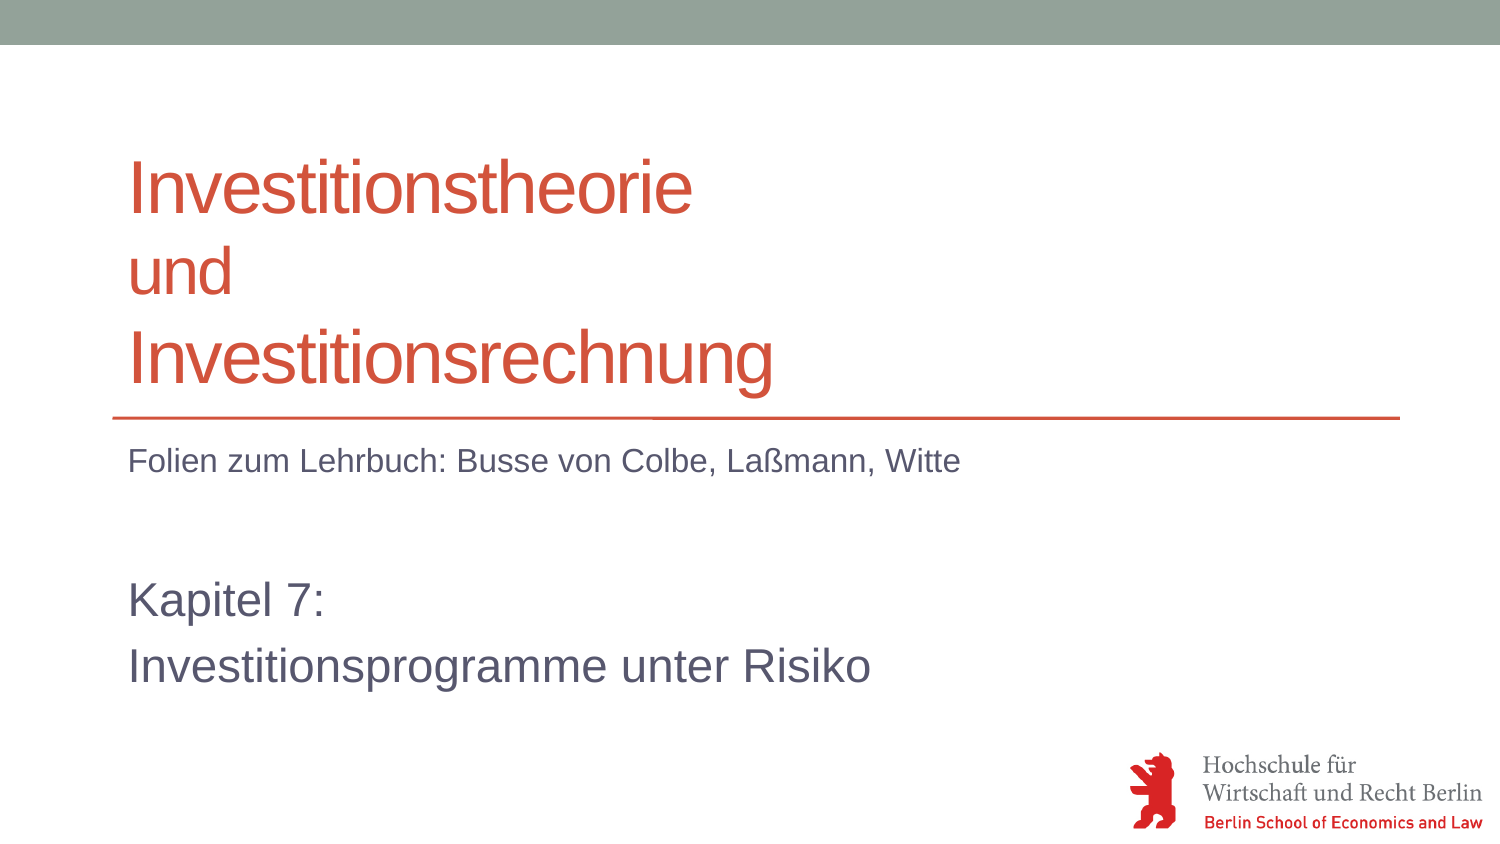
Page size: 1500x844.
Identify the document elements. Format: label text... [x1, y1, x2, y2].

picture [1121, 750, 1487, 835]
title Investitionstheorie und Investitionsrechnung [112, 168, 1400, 406]
subtitle Folien zum Lehrbuch: Busse von Colbe, Laßmann, Witte [112, 431, 1256, 526]
text_box Kapitel 7: Investitionsprogramme unter Risiko [112, 561, 1468, 701]
